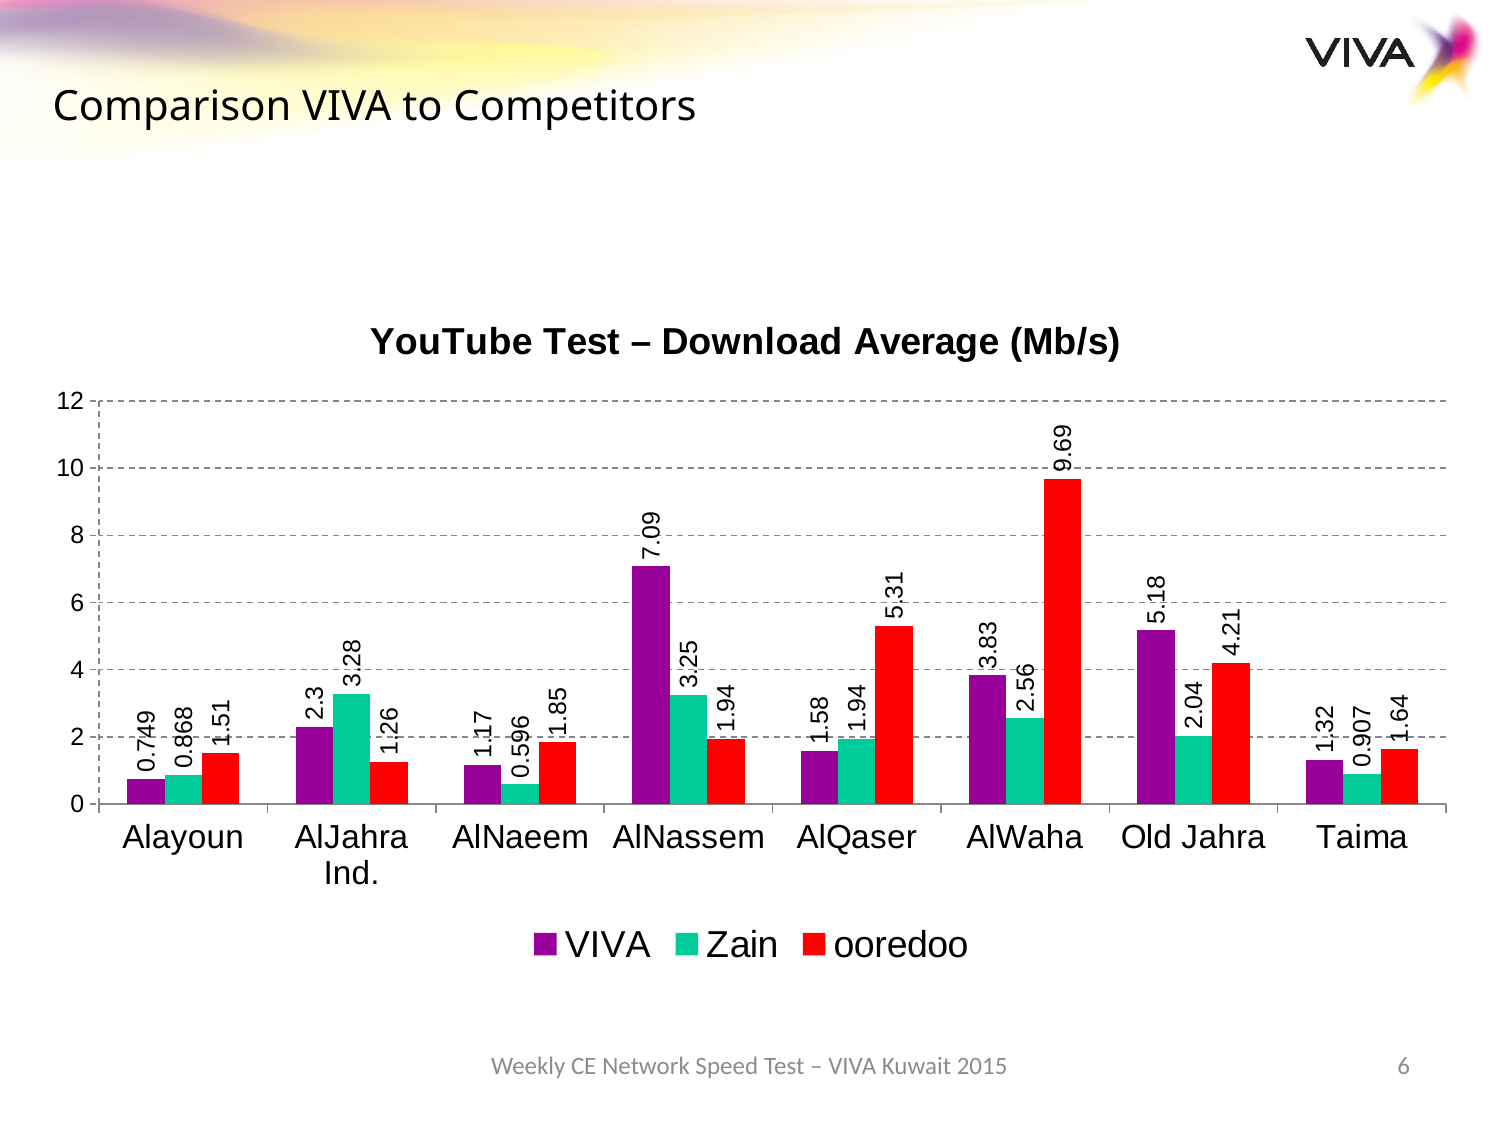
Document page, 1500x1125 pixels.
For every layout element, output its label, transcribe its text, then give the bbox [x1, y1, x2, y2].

chart [27, 287, 1476, 974]
text_box Comparison VIVA to Competitors [37, 24, 1278, 184]
text_box Weekly CE Network Speed Test – VIVA Kuwait 2015 [205, 1042, 1074, 1103]
picture [0, 0, 1089, 160]
picture [1300, 12, 1485, 105]
text_box 6 [1074, 1042, 1425, 1103]
